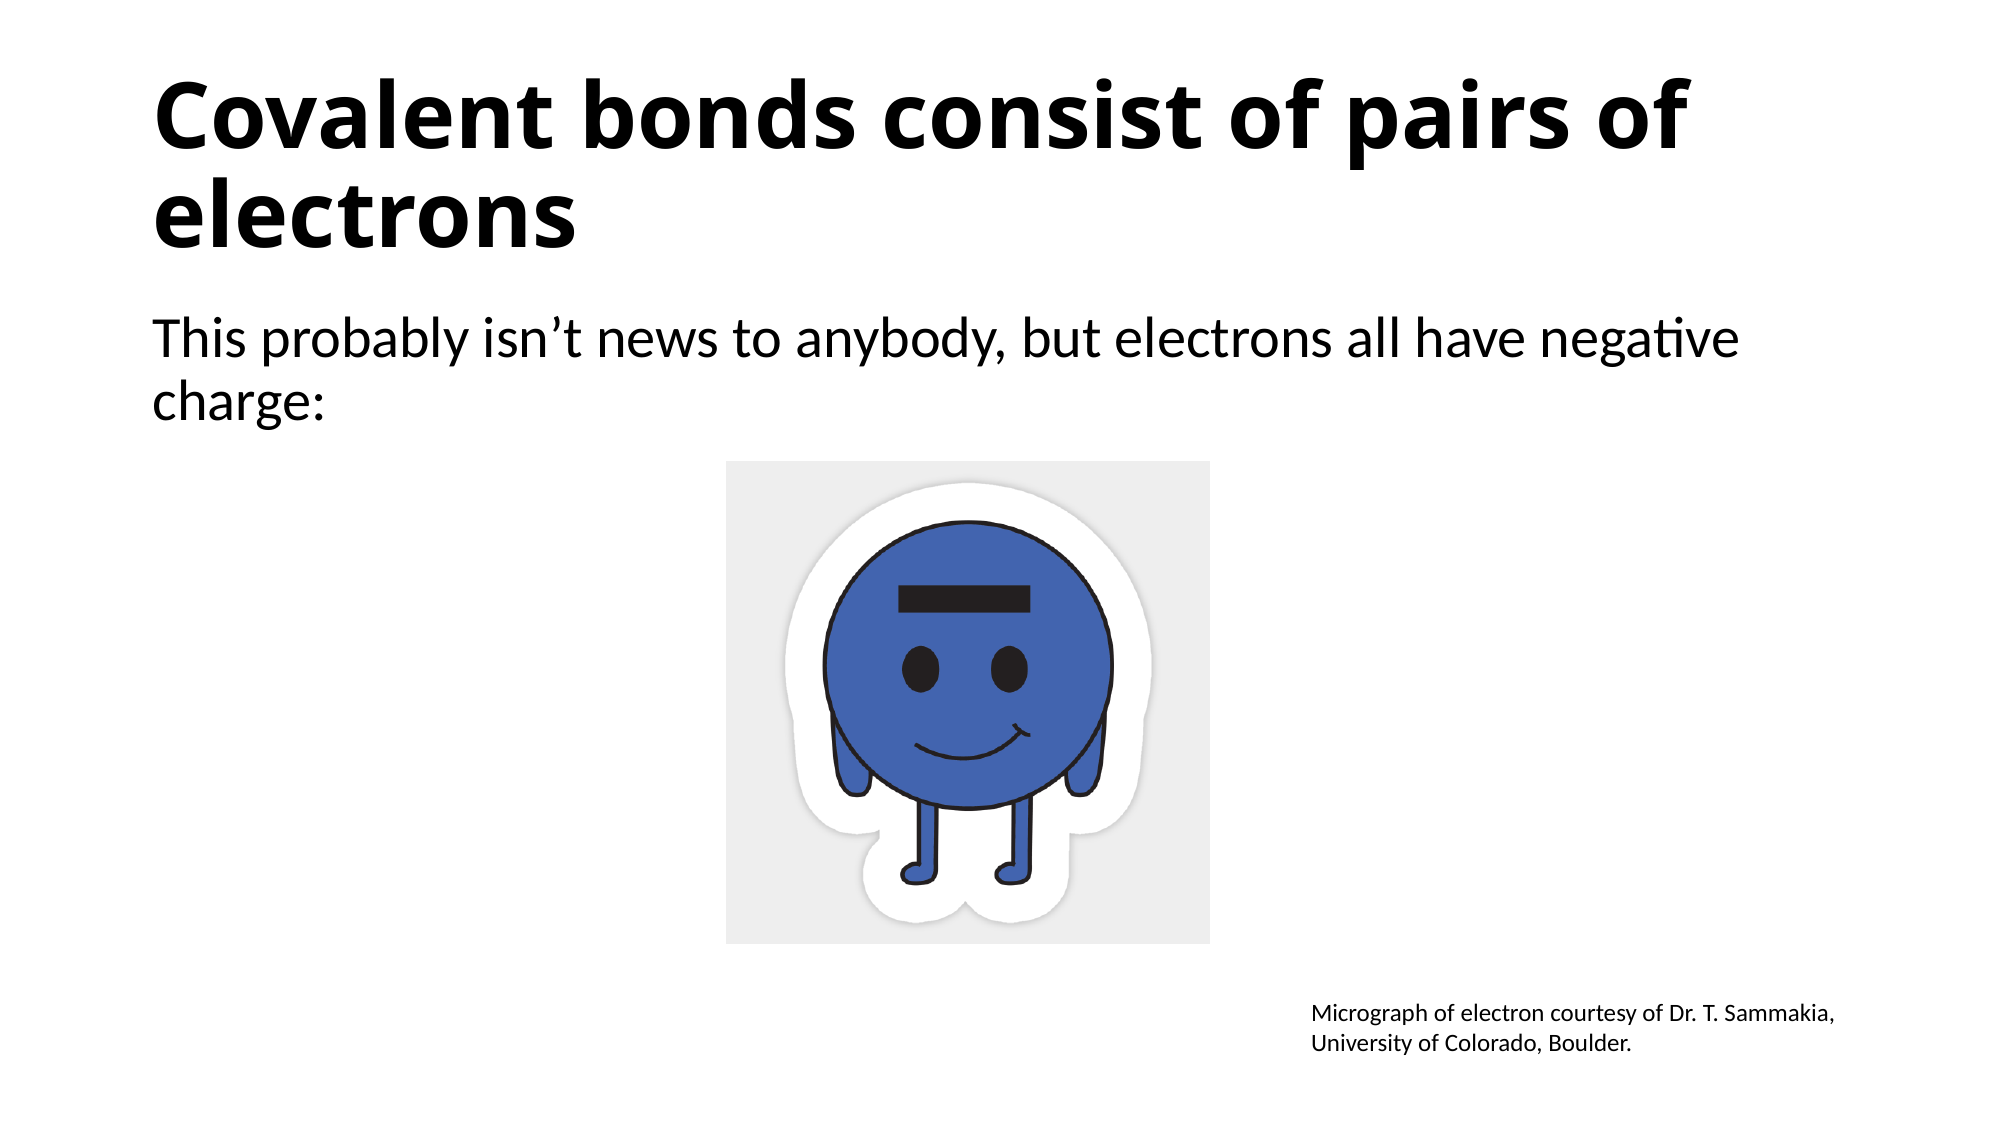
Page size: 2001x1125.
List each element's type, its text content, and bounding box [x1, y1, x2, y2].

text_box Micrograph of electron courtesy of Dr. T. Sammakia, University of Colorado, Boulder. [1296, 989, 2000, 1064]
title Covalent bonds consist of pairs of electrons [137, 59, 1863, 278]
list This probably isn’t news to anybody, but electrons all have negative charge: [137, 299, 1863, 461]
picture [726, 461, 1210, 944]
